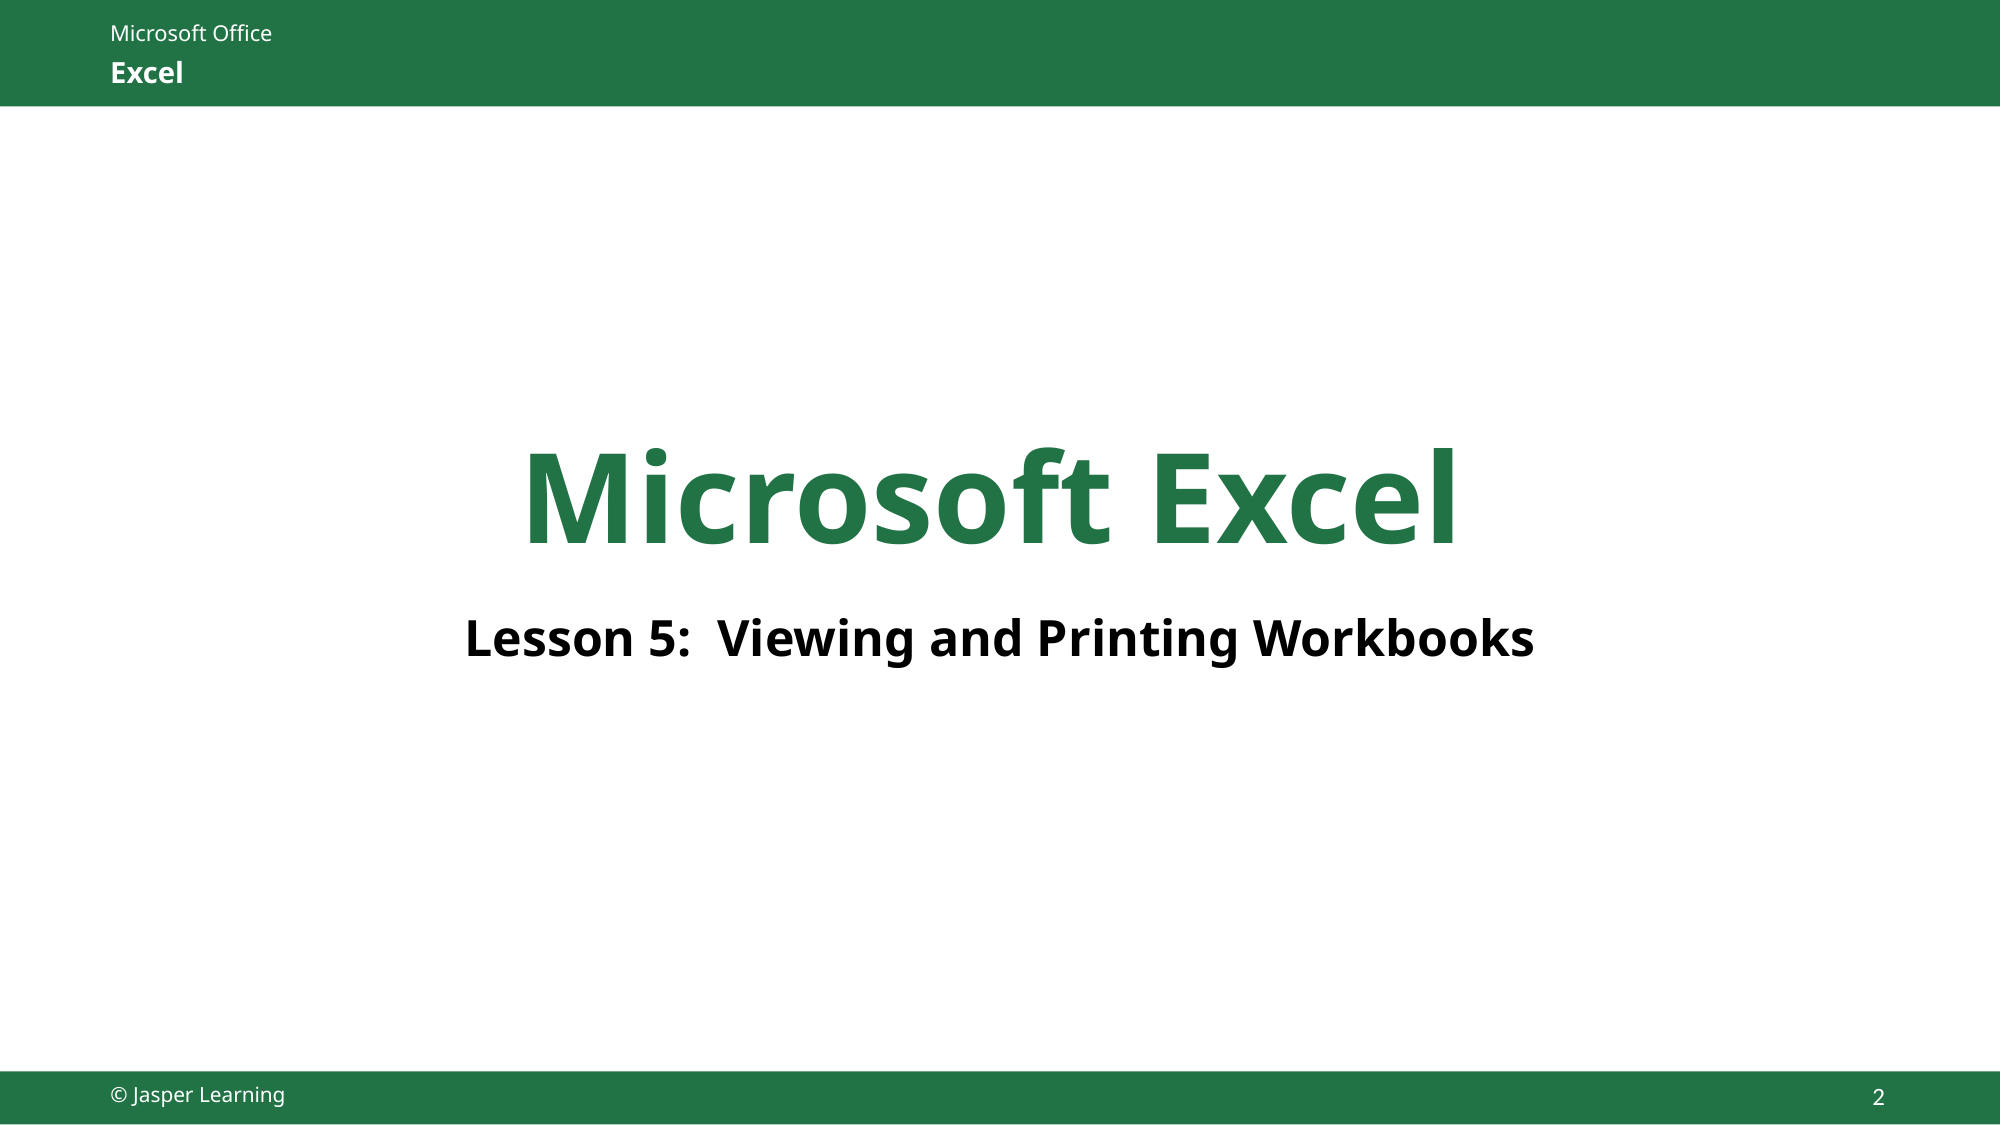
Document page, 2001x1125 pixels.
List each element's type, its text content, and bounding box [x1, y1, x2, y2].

slide_number 2 [1433, 1065, 1900, 1125]
subtitle Lesson 5: Viewing and Printing Workbooks [249, 590, 1750, 863]
footer © Jasper Learning [95, 1065, 729, 1125]
title Microsoft Excel [141, 184, 1842, 576]
